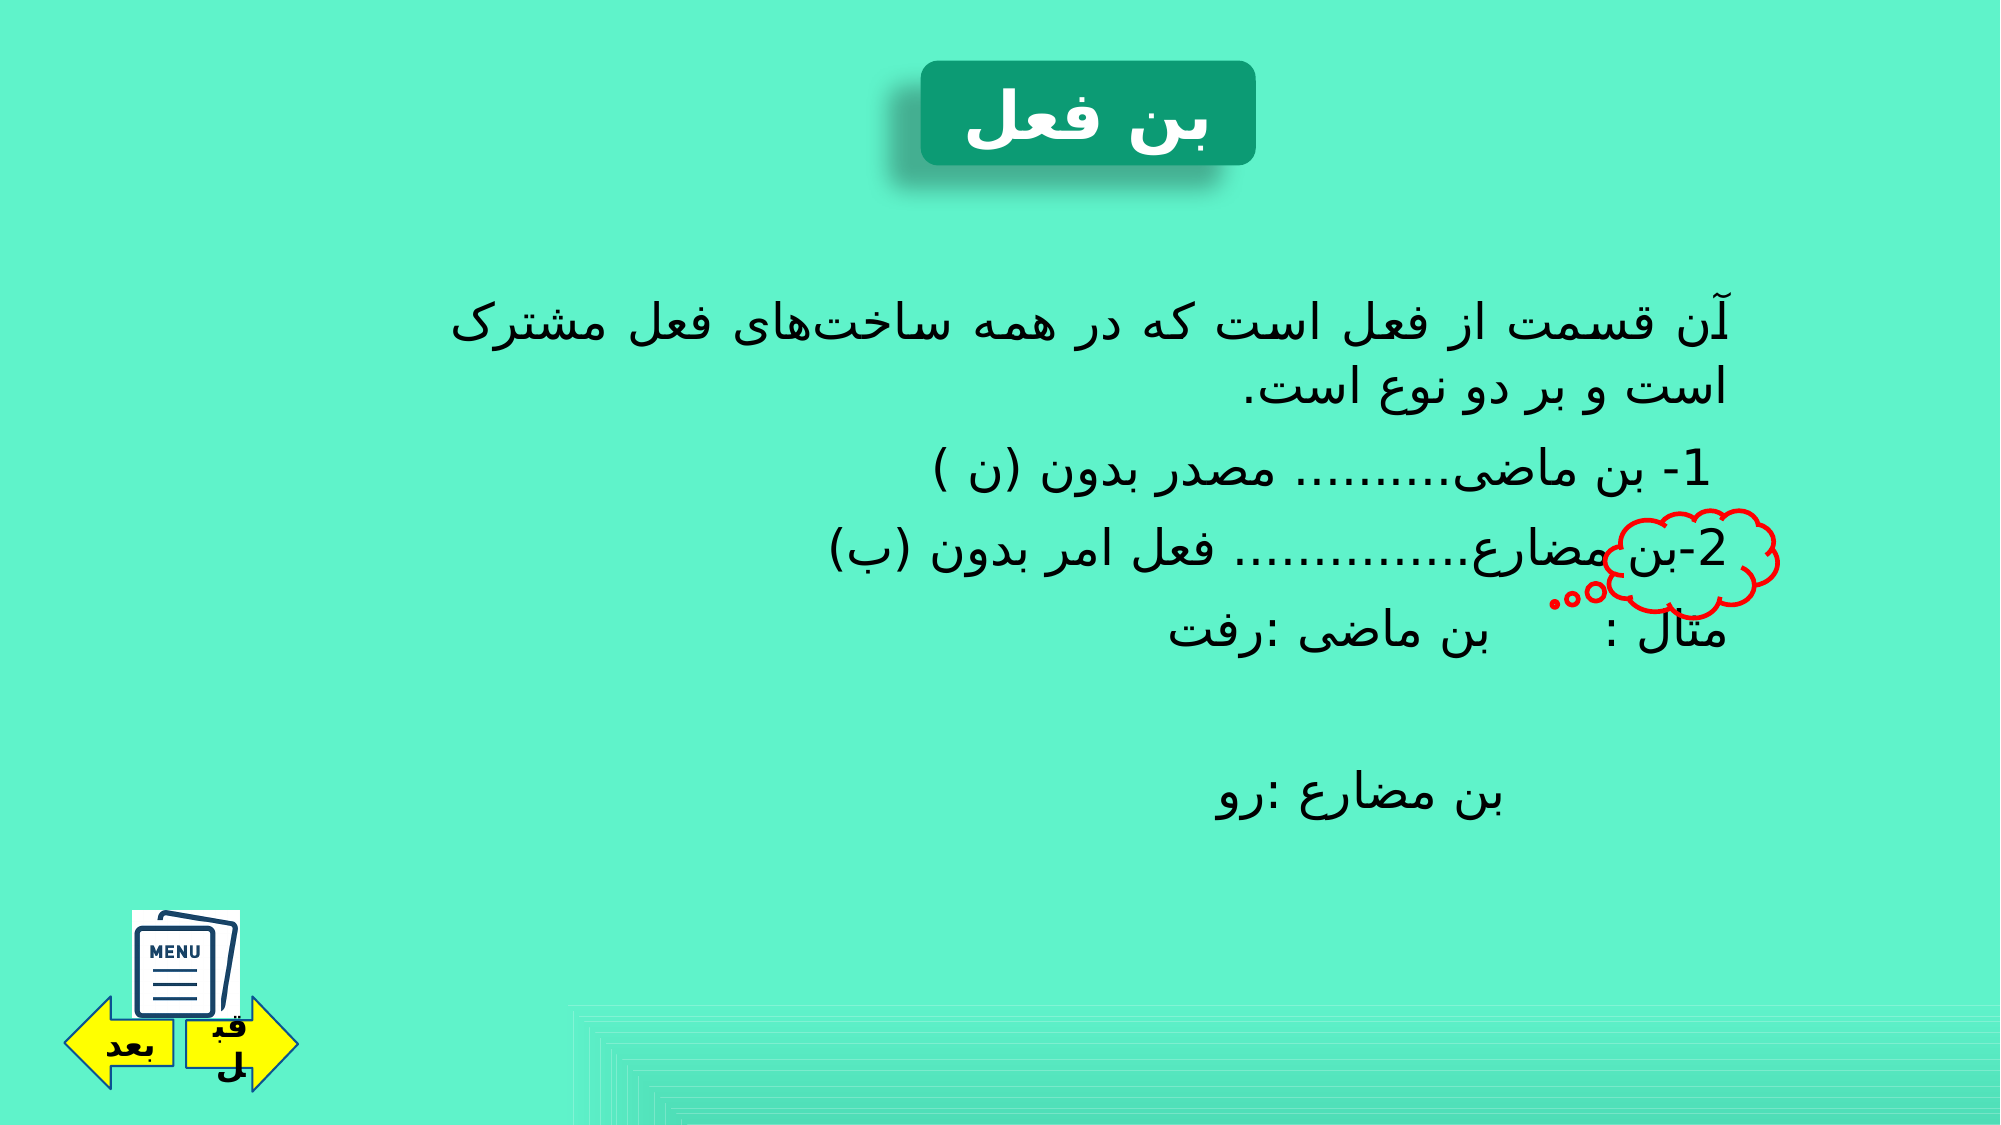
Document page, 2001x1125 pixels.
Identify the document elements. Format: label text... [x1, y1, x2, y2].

text_box قبل [185, 995, 299, 1093]
picture [132, 910, 240, 1018]
text_box بن فعل [919, 59, 1257, 167]
text_box [1550, 600, 1559, 609]
text_box [1565, 592, 1580, 607]
text_box بعد [63, 995, 175, 1091]
text_box [1603, 509, 1779, 620]
text_box آن قسمت از فعل است که در همه ساخت‌های فعل مشترک است و بر دو نوع است. 1- بن ماضی.......... مصدر بدون (ن ) 2-بن مضارع............... فعل امر بدون (ب) مثال : بن ماضی :رفت بن مضارع :رو [432, 278, 1745, 826]
text_box [1585, 582, 1606, 603]
